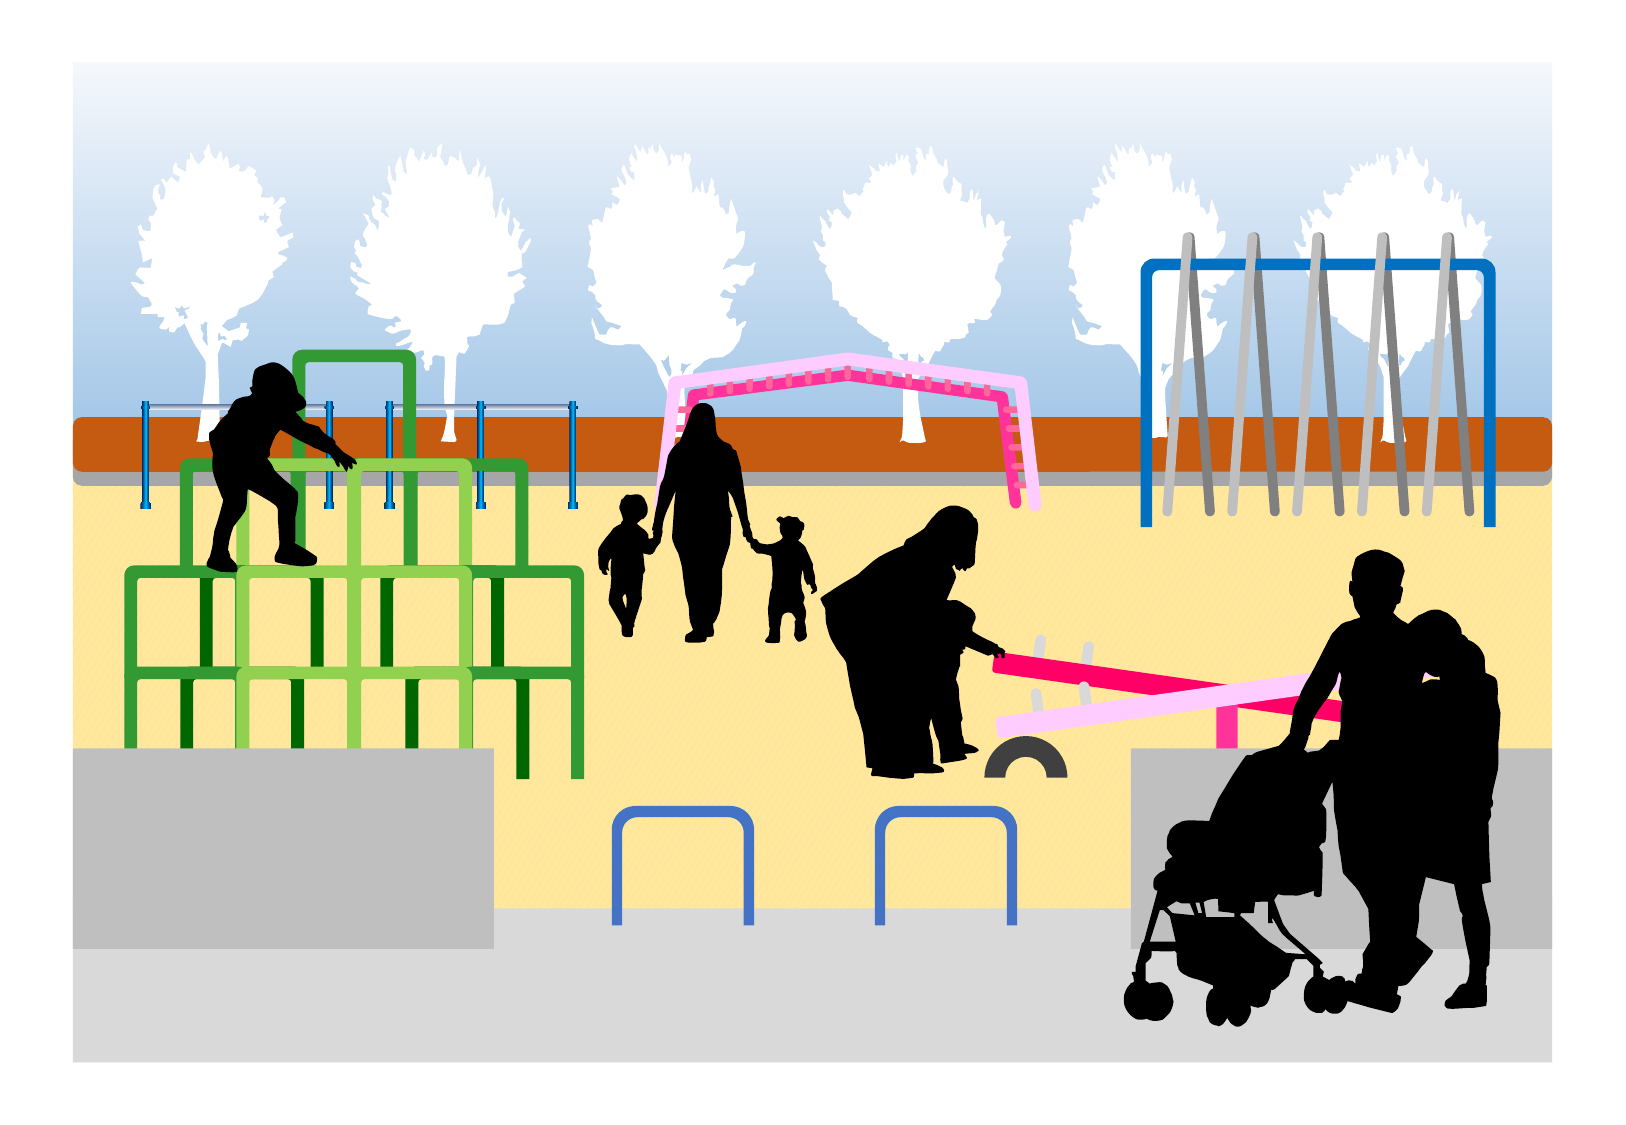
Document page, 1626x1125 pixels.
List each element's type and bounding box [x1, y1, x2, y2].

text_box [72, 62, 1553, 1063]
